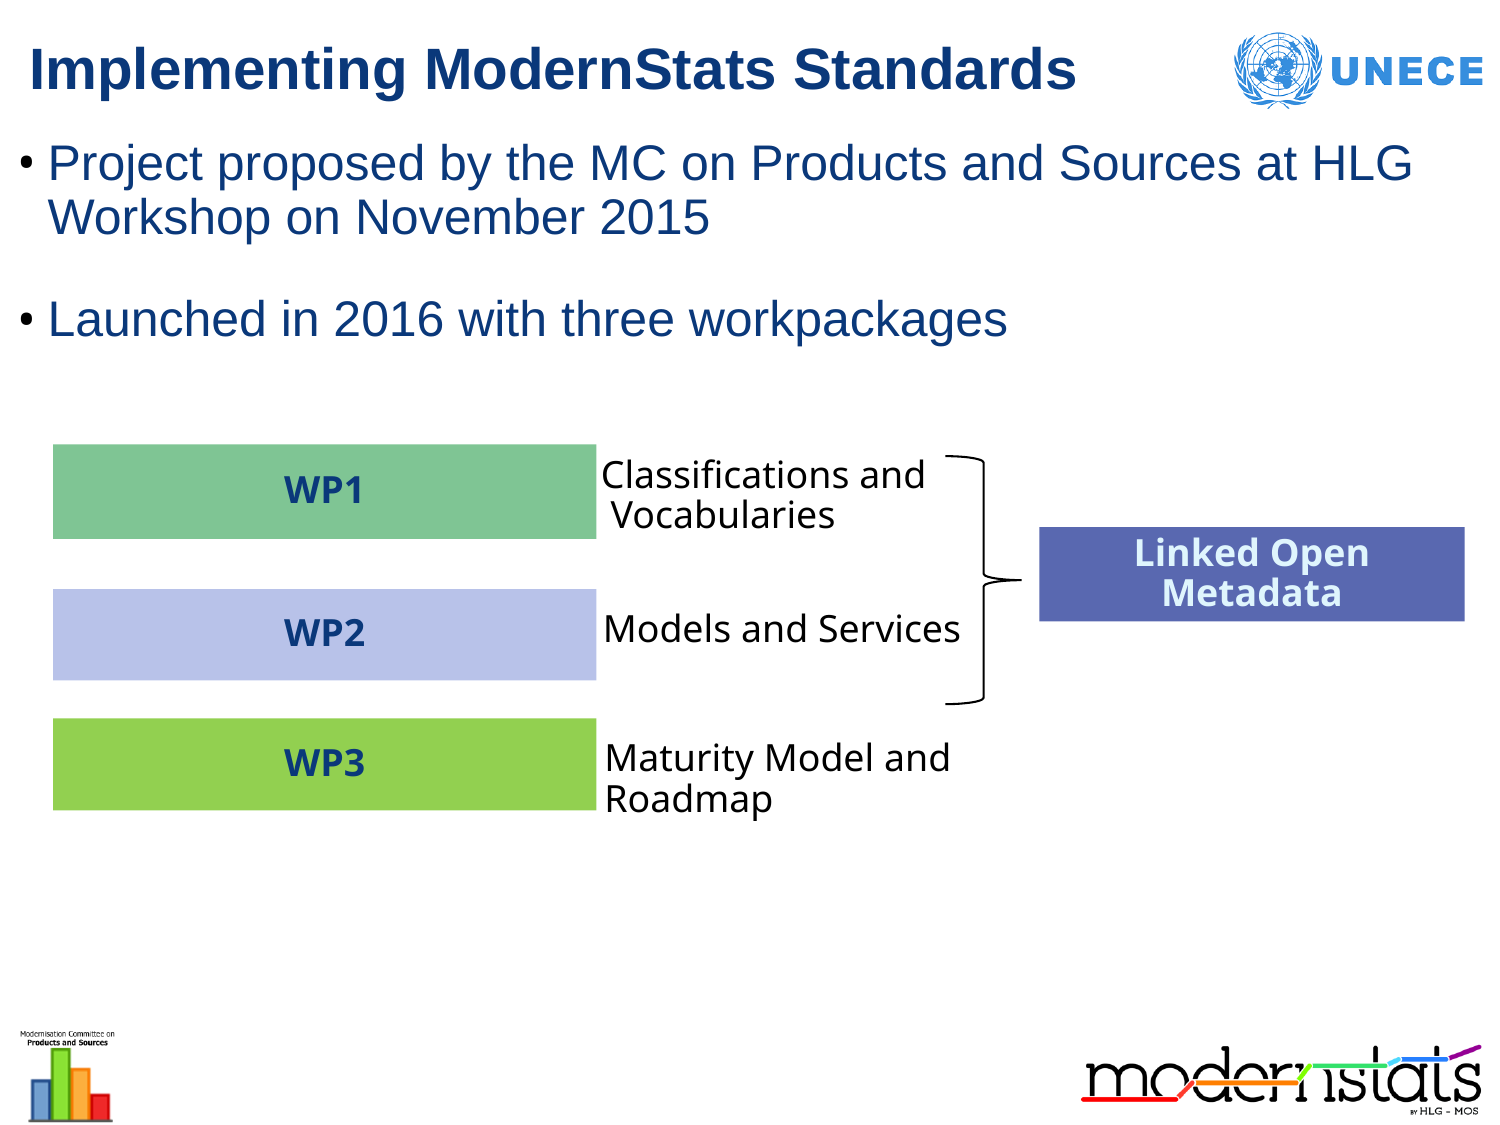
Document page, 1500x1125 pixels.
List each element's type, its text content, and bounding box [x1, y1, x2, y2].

text_box Maturity Model and Roadmap [604, 739, 947, 811]
text_box WP1 [51, 442, 598, 541]
picture [0, 1025, 134, 1125]
picture [1080, 1039, 1482, 1118]
list Project proposed by the MC on Products and Sources at HLG Workshop on November 2015 Launched in 2016 with three workpackages [17, 137, 1483, 1035]
text_box Classifications and Vocabularies [600, 456, 944, 527]
picture [1234, 32, 1483, 109]
text_box [945, 455, 1022, 705]
text_box Linked Open Metadata [1037, 525, 1467, 624]
text_box WP3 [51, 716, 598, 813]
title Implementing ModernStats Standards [29, 19, 1329, 102]
text_box WP2 [51, 587, 598, 683]
text_box Models and Services [602, 609, 945, 681]
